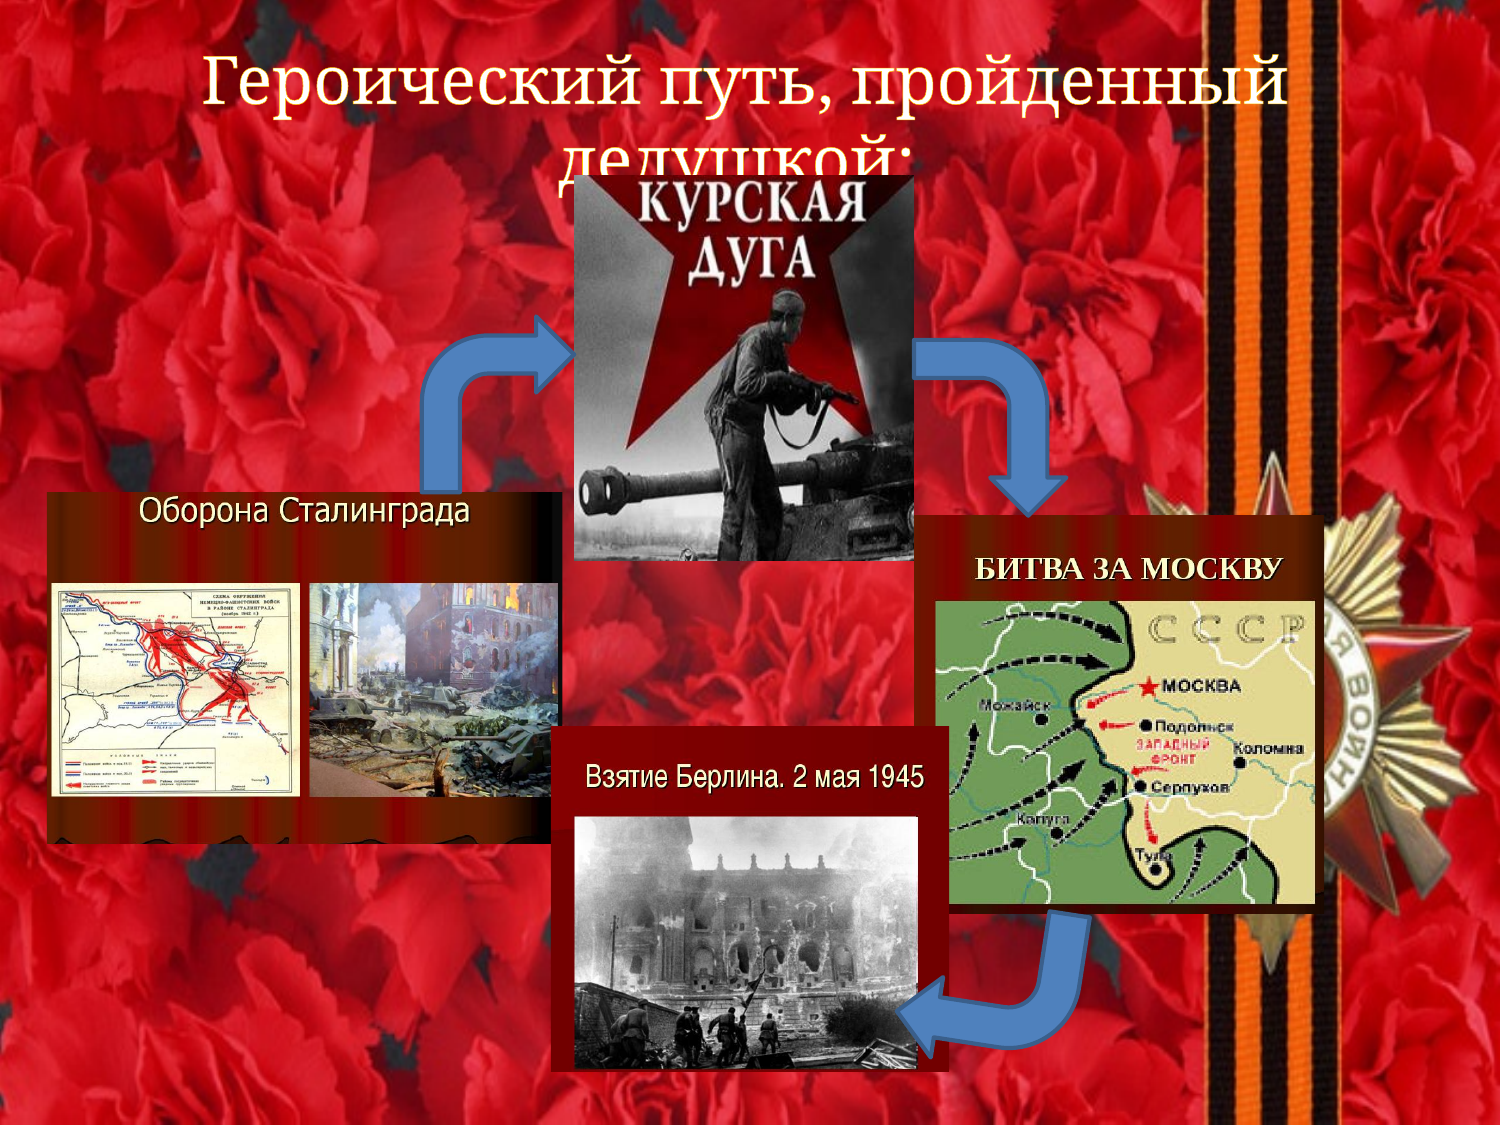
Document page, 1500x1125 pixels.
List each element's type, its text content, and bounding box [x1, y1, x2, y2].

text_box [919, 337, 1069, 514]
title Героический путь, пройденный дедушкой: [70, 23, 585, 211]
picture [0, 0, 1500, 1125]
text_box [419, 314, 568, 490]
text_box [955, 924, 1091, 1051]
list [585, 23, 1454, 797]
